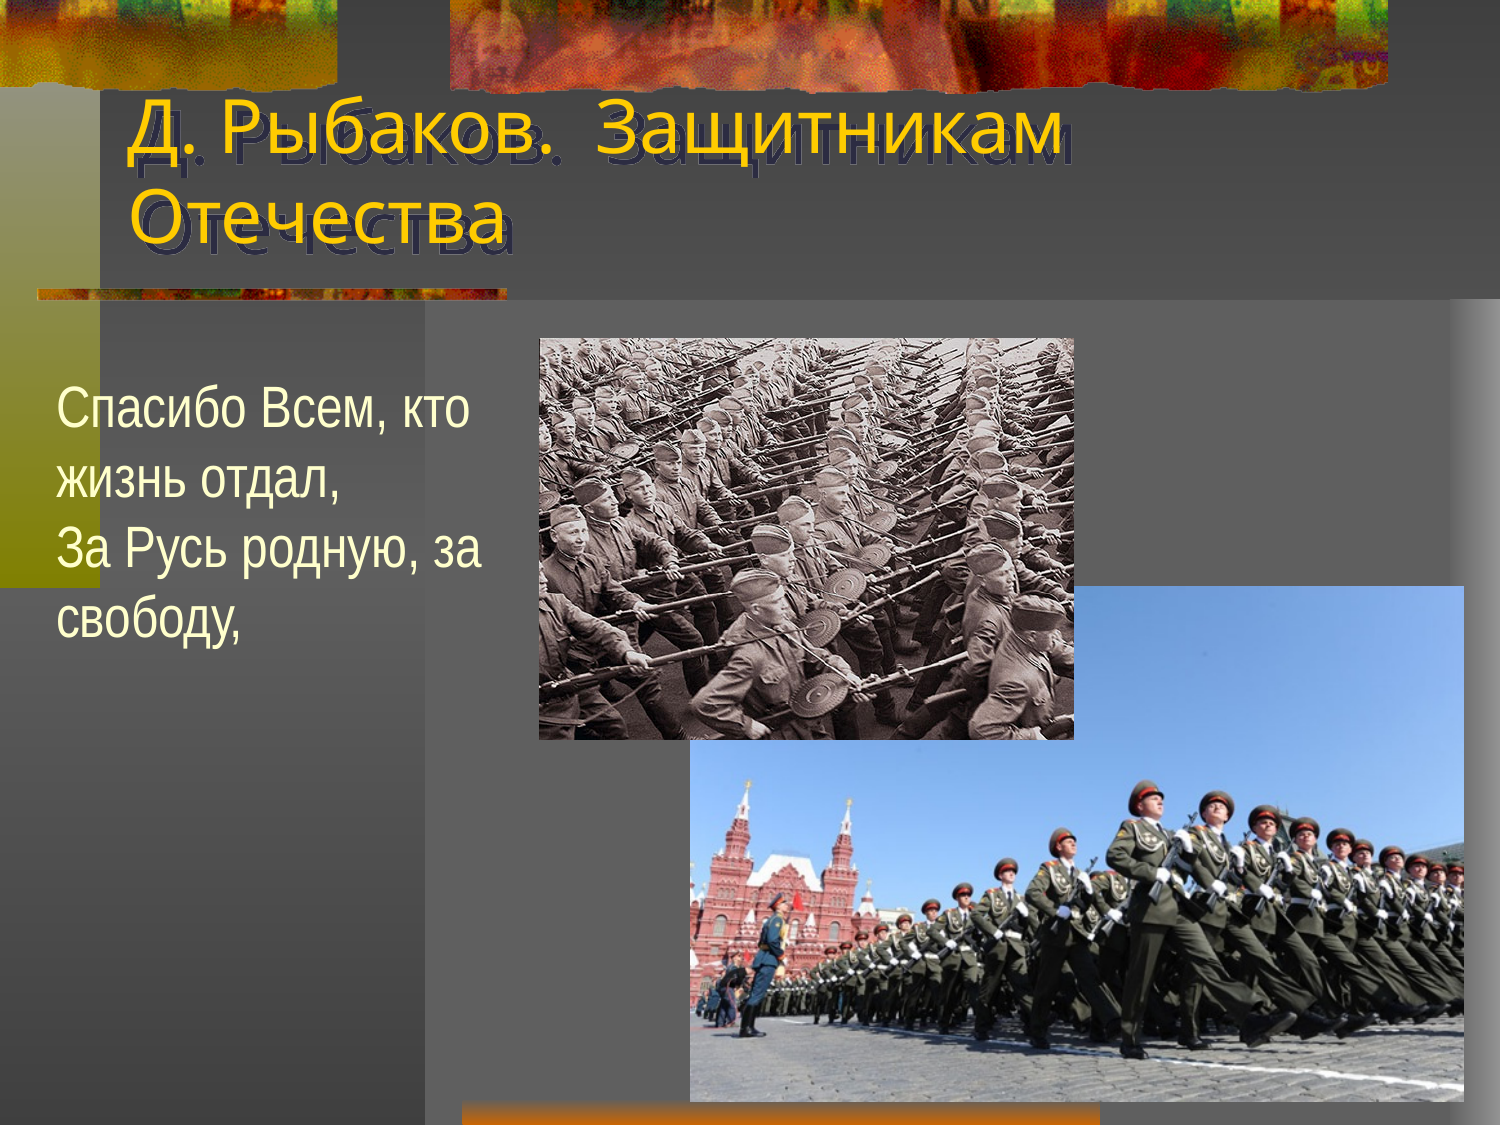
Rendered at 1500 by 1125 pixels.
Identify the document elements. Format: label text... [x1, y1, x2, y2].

picture [0, 0, 338, 94]
picture [538, 337, 1464, 1102]
text_box Спасибо Всем, кто жизнь отдал, За Русь родную, за свободу, [41, 361, 533, 657]
title Д. Рыбаков. Защитникам Отечества [112, 75, 1388, 263]
picture [37, 287, 507, 304]
picture [450, 0, 1388, 75]
